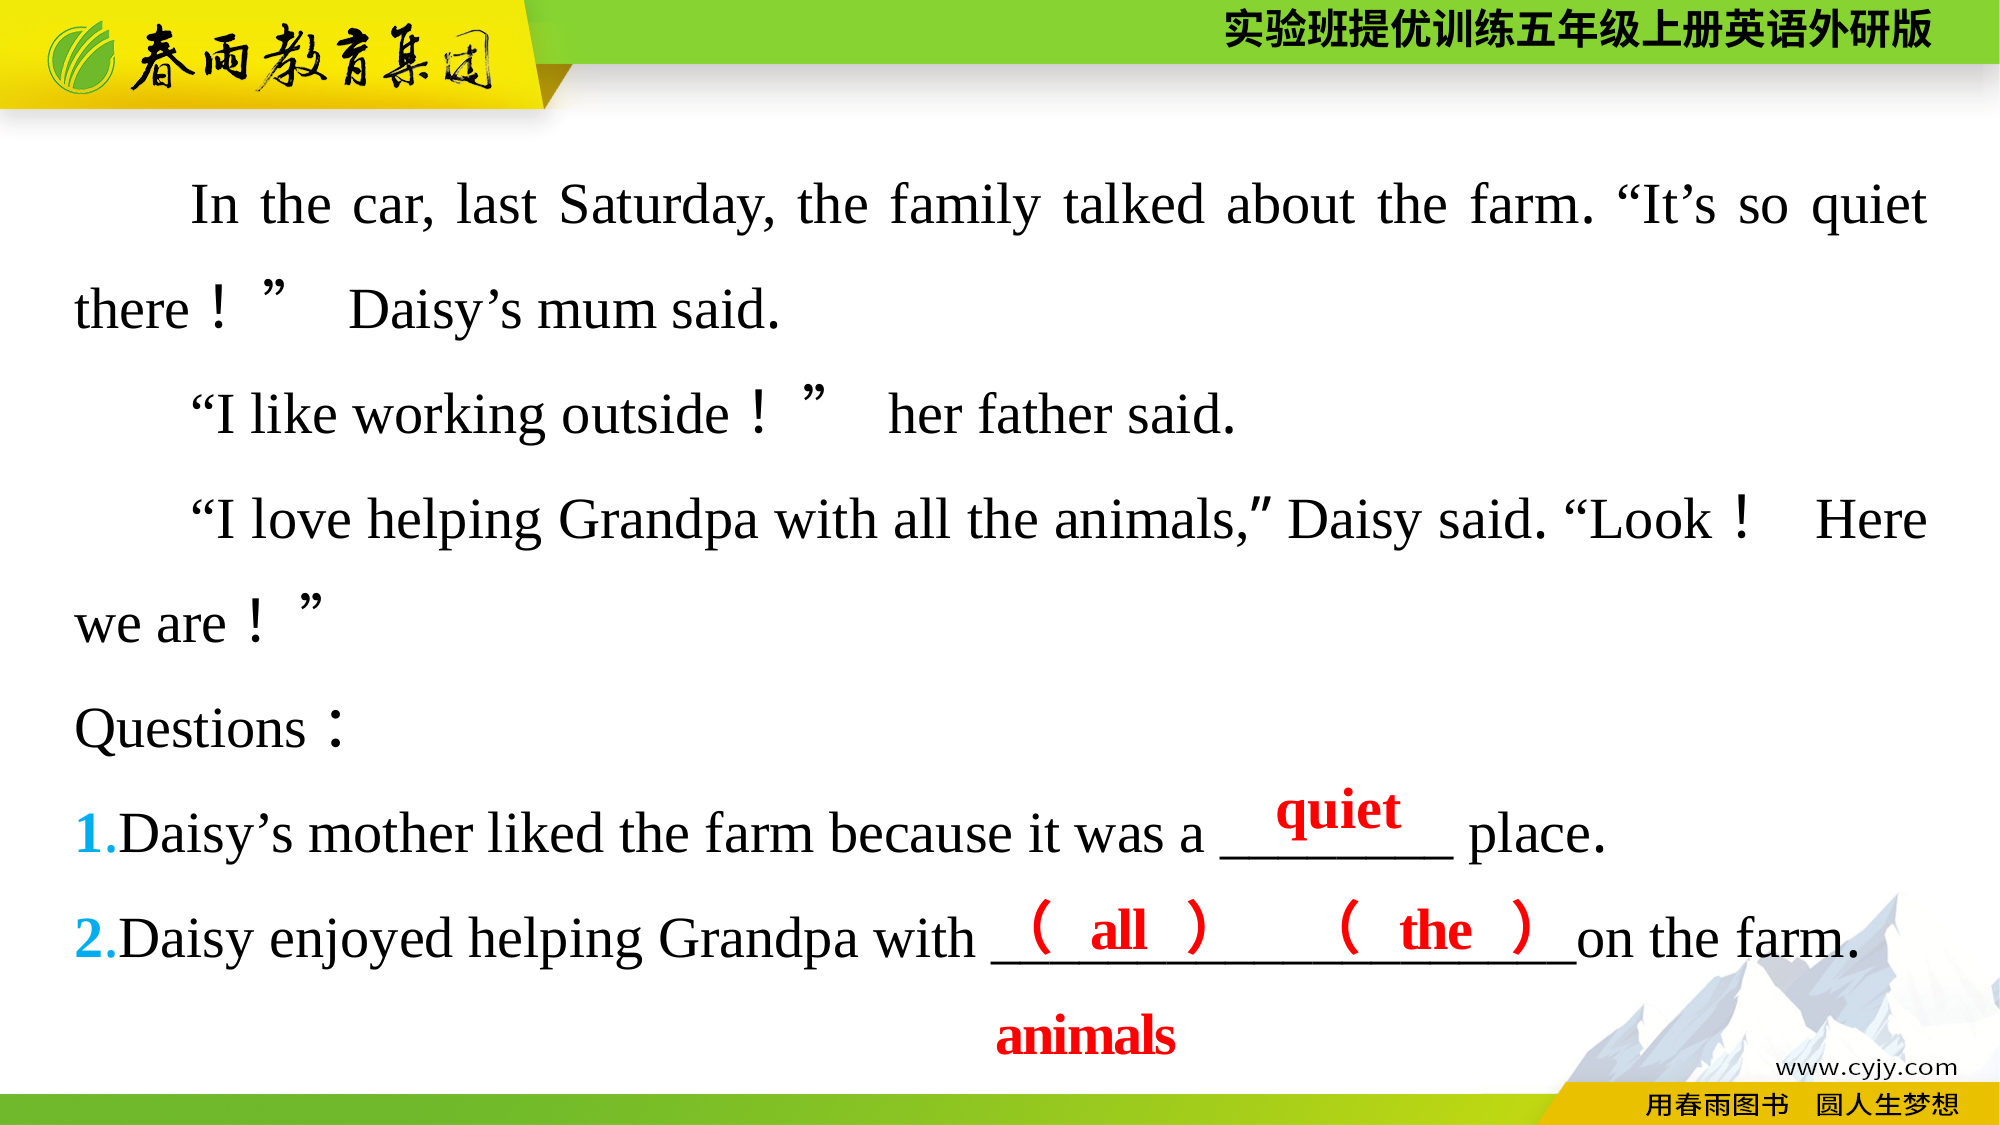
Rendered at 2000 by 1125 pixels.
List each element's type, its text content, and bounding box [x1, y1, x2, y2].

list In the car, last Saturday, the family talked about the farm. “It’s so quiet there！” Daisy’s mum said. “I like working outside！” her father said. “I love helping Grandpa with all the animals,” Daisy said. “Look！ Here we are！” Questions： 1.Daisy’s mother liked the farm because it was a ________ place. 2.Daisy enjoyed helping Grandpa with ____________________on the farm. [59, 122, 1944, 986]
picture [0, 0, 2000, 1125]
text_box （all） （the） animals [980, 849, 1584, 969]
text_box quiet [1260, 763, 1417, 848]
